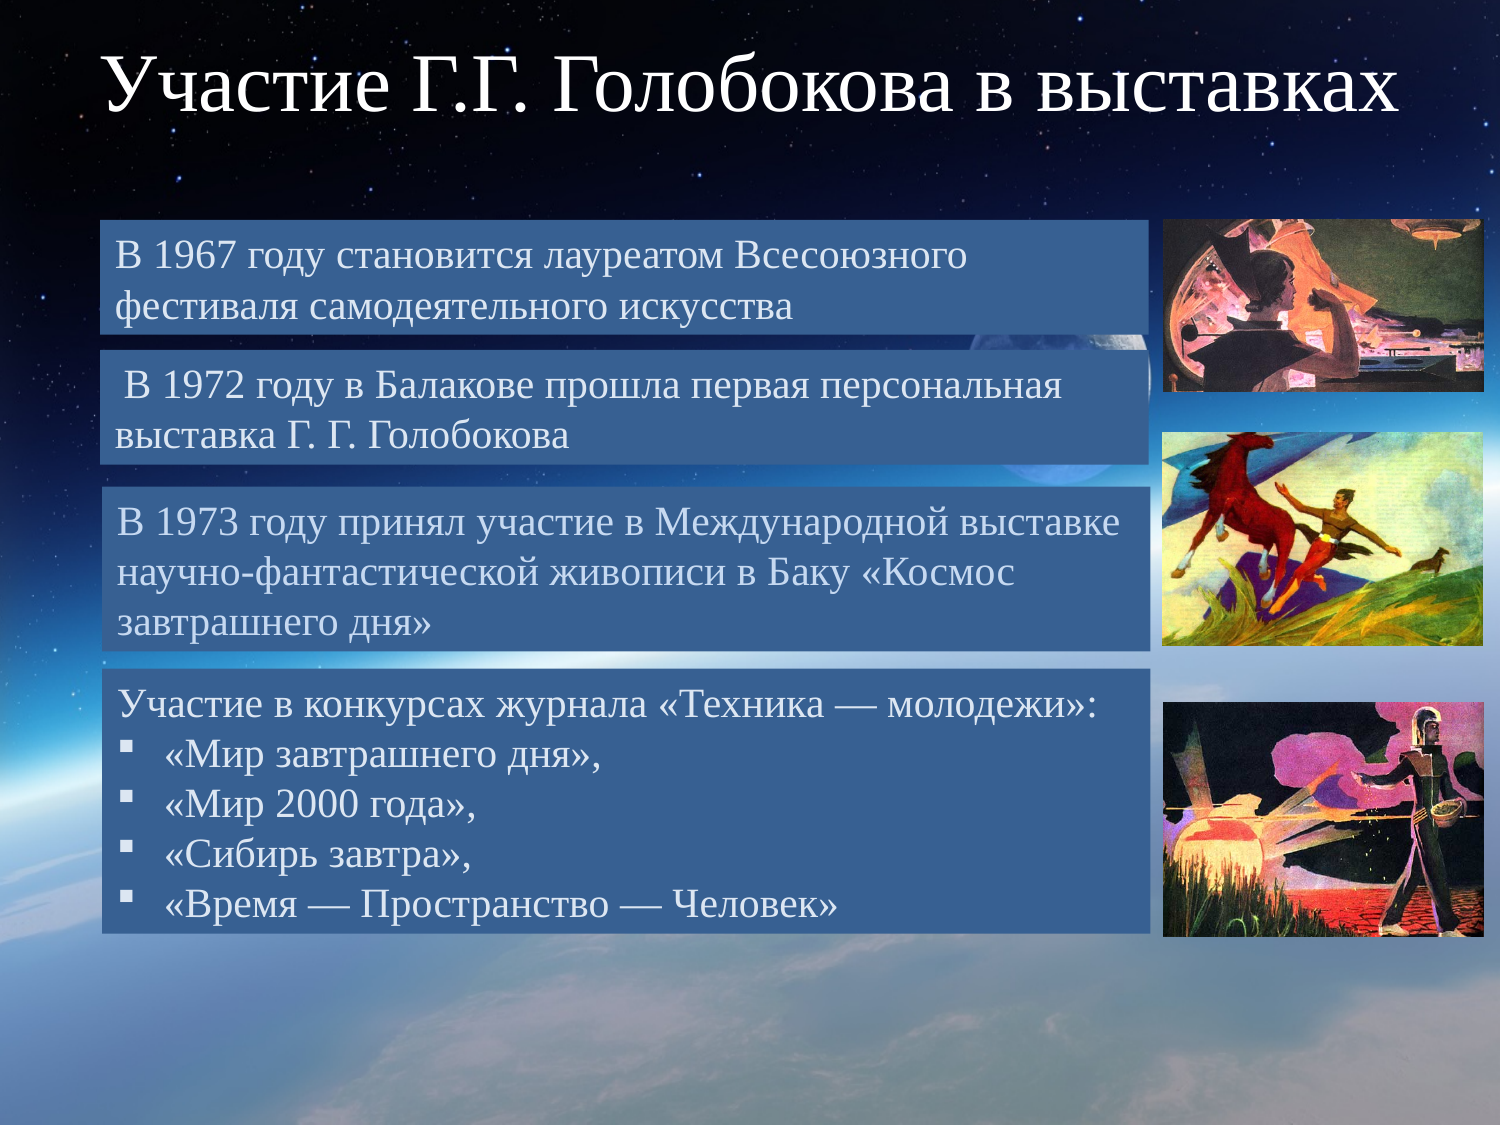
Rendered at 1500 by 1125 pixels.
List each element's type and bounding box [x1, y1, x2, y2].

picture [1162, 432, 1483, 646]
picture [1163, 702, 1484, 937]
list [0, 0, 1500, 1125]
picture [1163, 219, 1484, 392]
